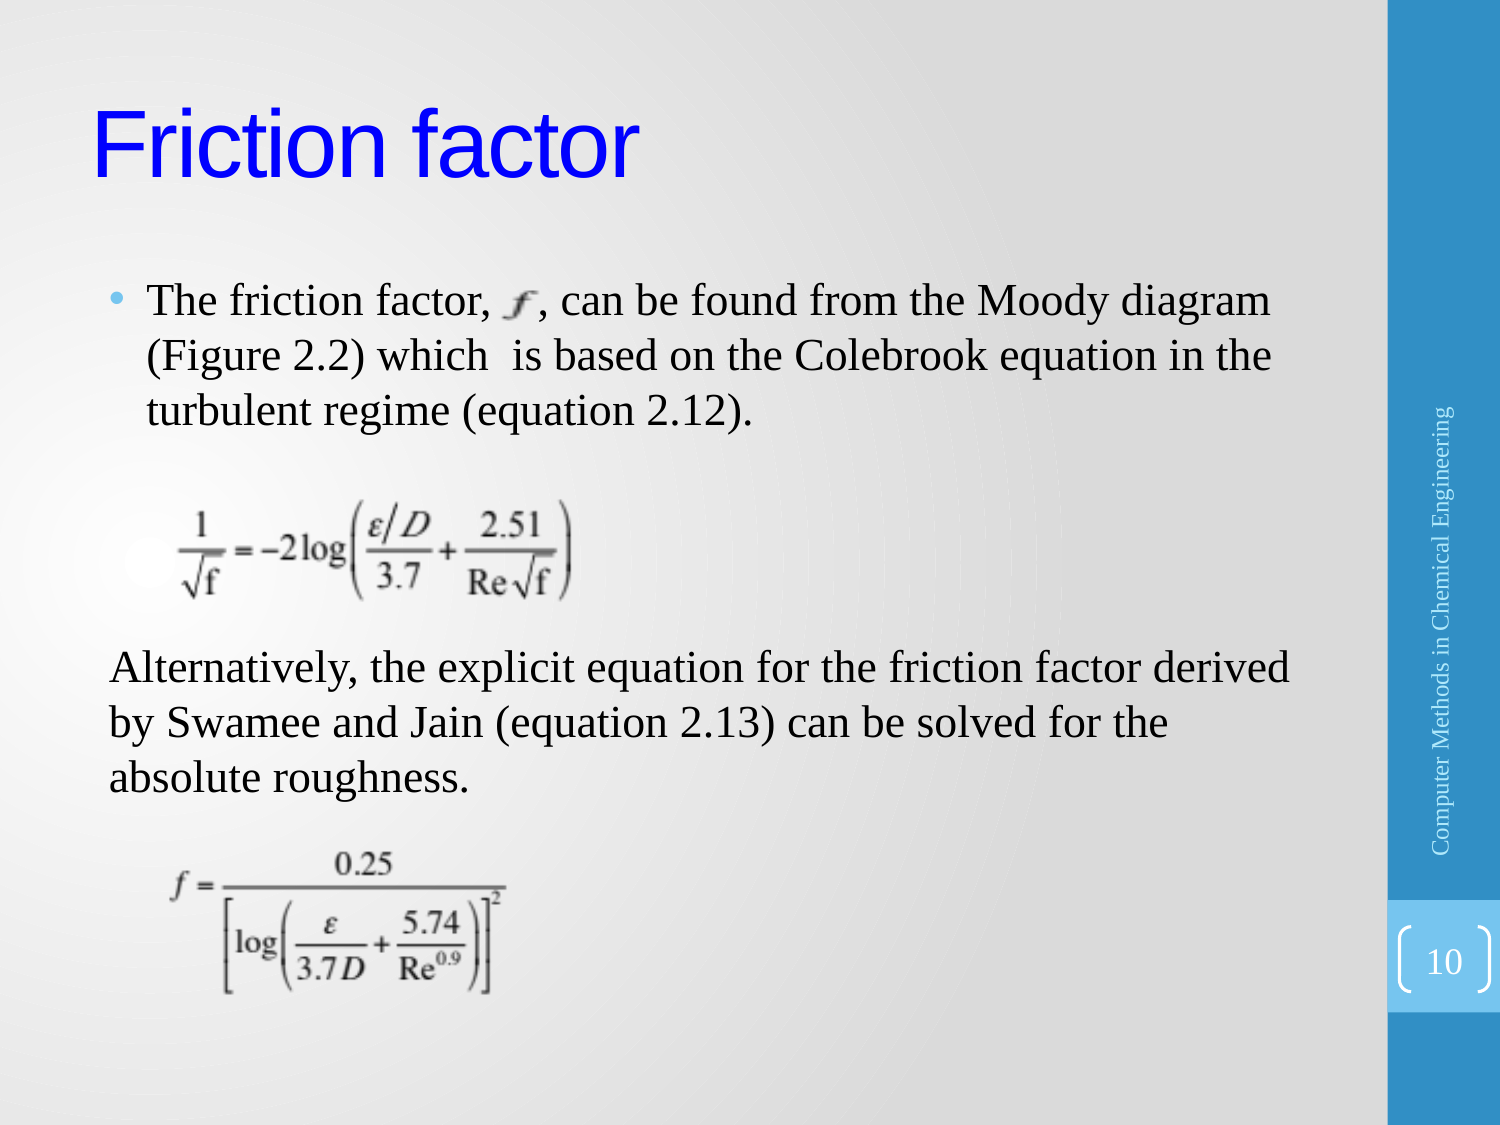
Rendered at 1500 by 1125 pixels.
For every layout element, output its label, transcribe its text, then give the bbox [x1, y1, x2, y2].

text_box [166, 842, 510, 996]
title Friction factor [75, 45, 1325, 233]
slide_number 10 [1397, 925, 1492, 994]
list The friction factor, , can be found from the Moody diagram (Figure 2.2) which is based on the Colebrook equation in the turbulent regime (equation 2.12). Alternatively, the explicit equation for the friction factor derived by Swamee and Jain (equation 2.13) can be solved for the absolute roughness. [75, 262, 1325, 1050]
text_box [496, 284, 544, 324]
footer Computer Methods in Chemical Engineering [1408, 391, 1469, 889]
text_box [172, 491, 574, 605]
